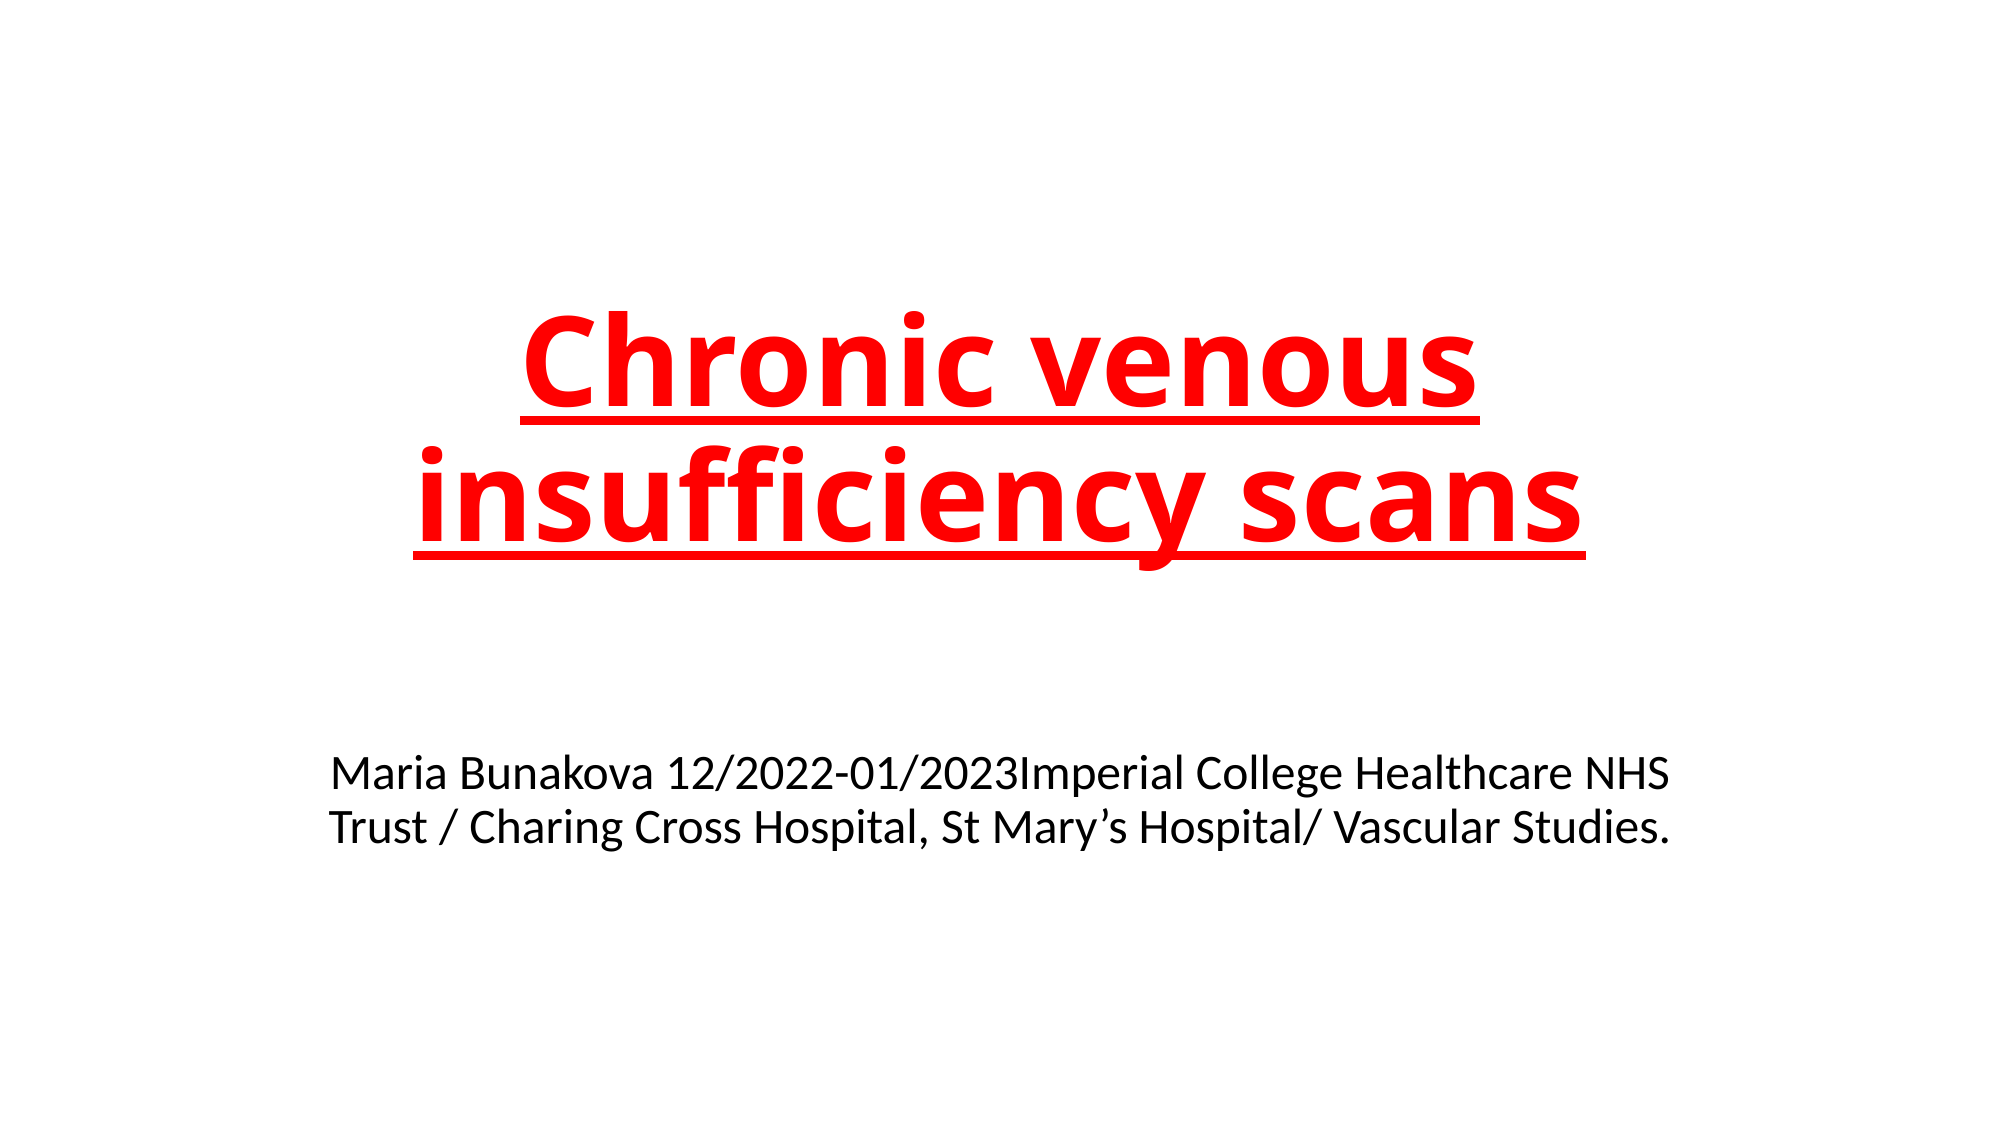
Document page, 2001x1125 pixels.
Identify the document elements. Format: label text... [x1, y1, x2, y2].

subtitle Maria Bunakova 12/2022-01/2023Imperial College Healthcare NHS Trust / Charing Cross Hospital, St Mary’s Hospital/ Vascular Studies. [249, 739, 1750, 863]
title Chronic venous insufficiency scans [249, 184, 1750, 576]
